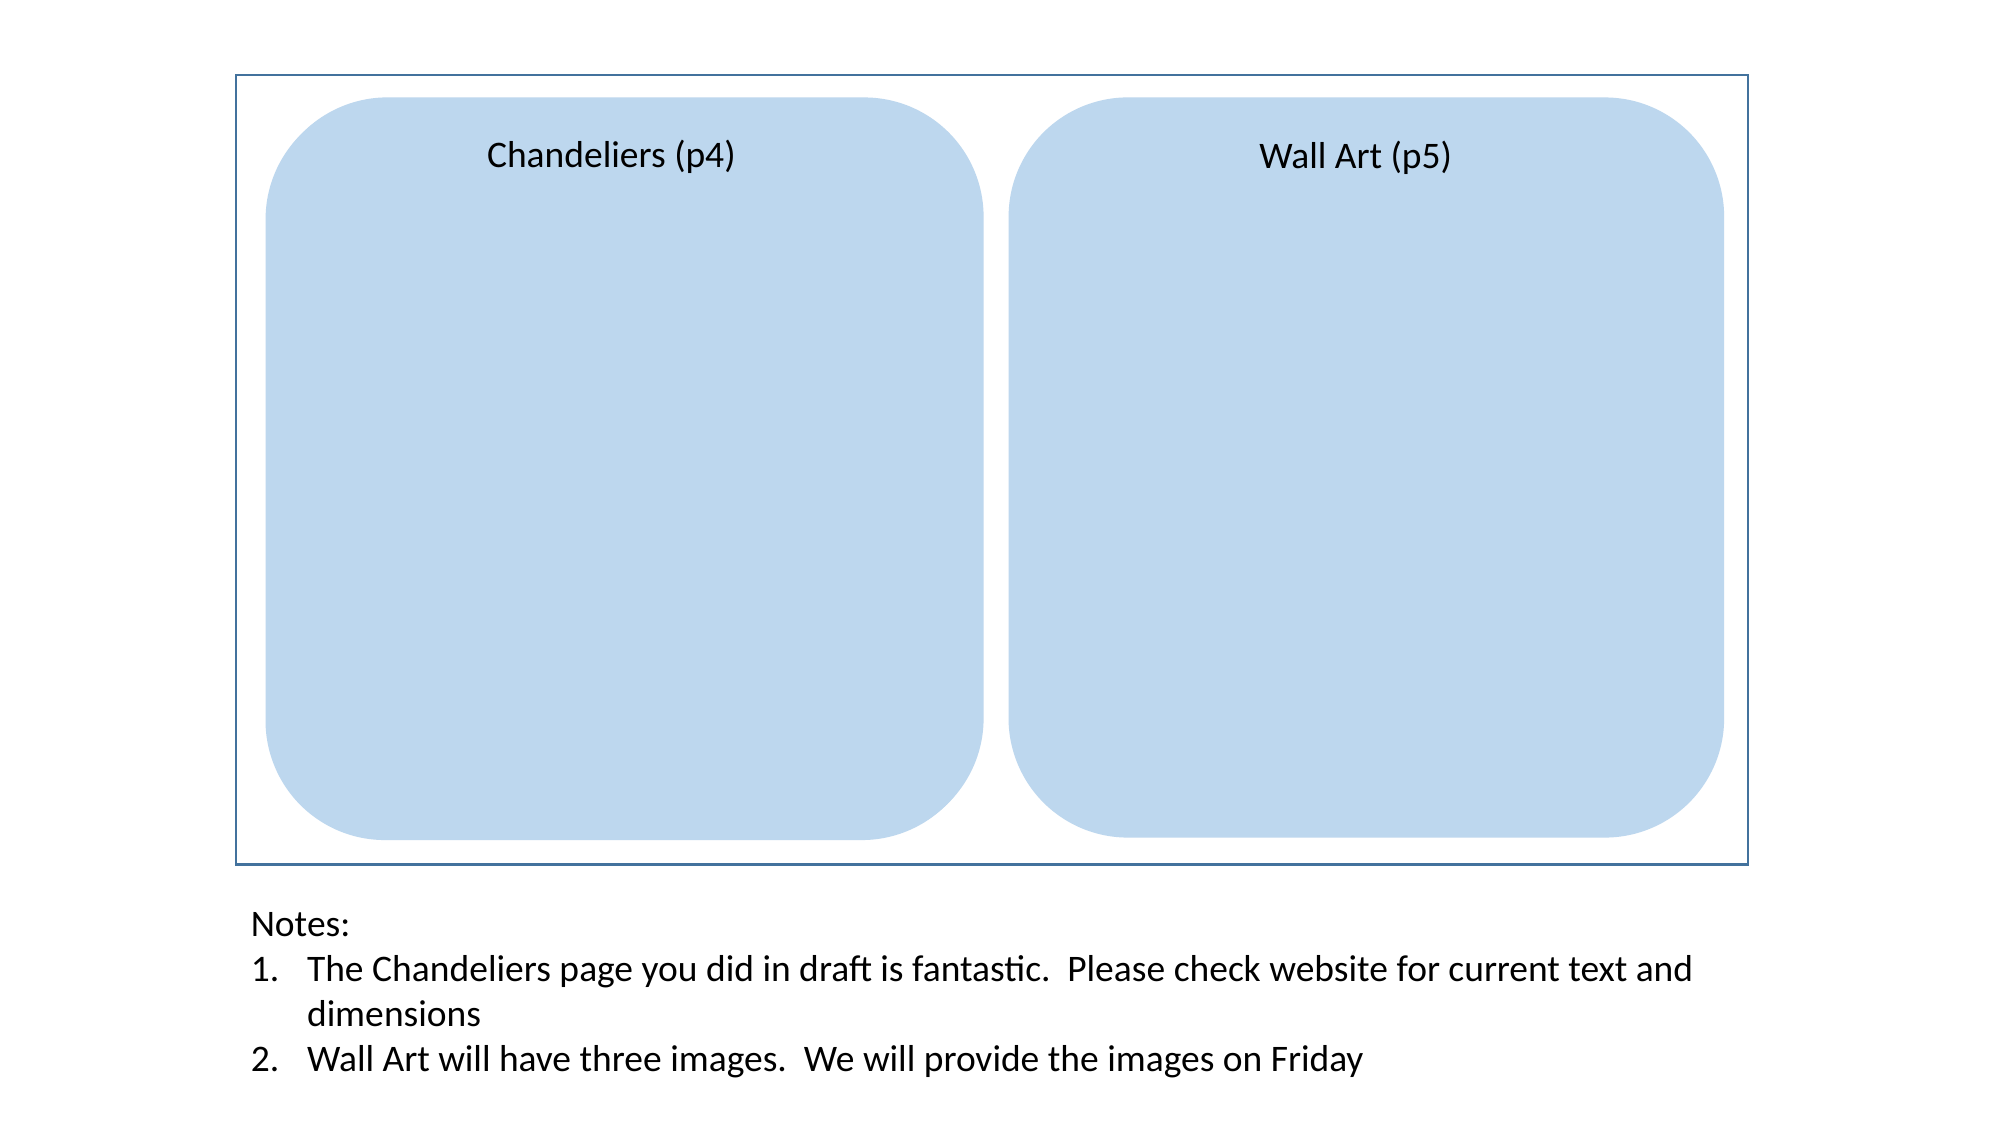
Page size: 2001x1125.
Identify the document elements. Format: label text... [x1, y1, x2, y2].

text_box Notes: The Chandeliers page you did in draft is fantastic. Please check website for current text and dimensions Wall Art will have three images. We will provide the images on Friday [235, 891, 1749, 998]
text_box [235, 74, 1749, 866]
text_box [264, 152, 930, 842]
text_box [1007, 96, 1726, 839]
text_box Chandeliers (p4) [426, 122, 797, 183]
text_box Wall Art (p5) [1072, 123, 1648, 184]
text_box [266, 96, 985, 839]
